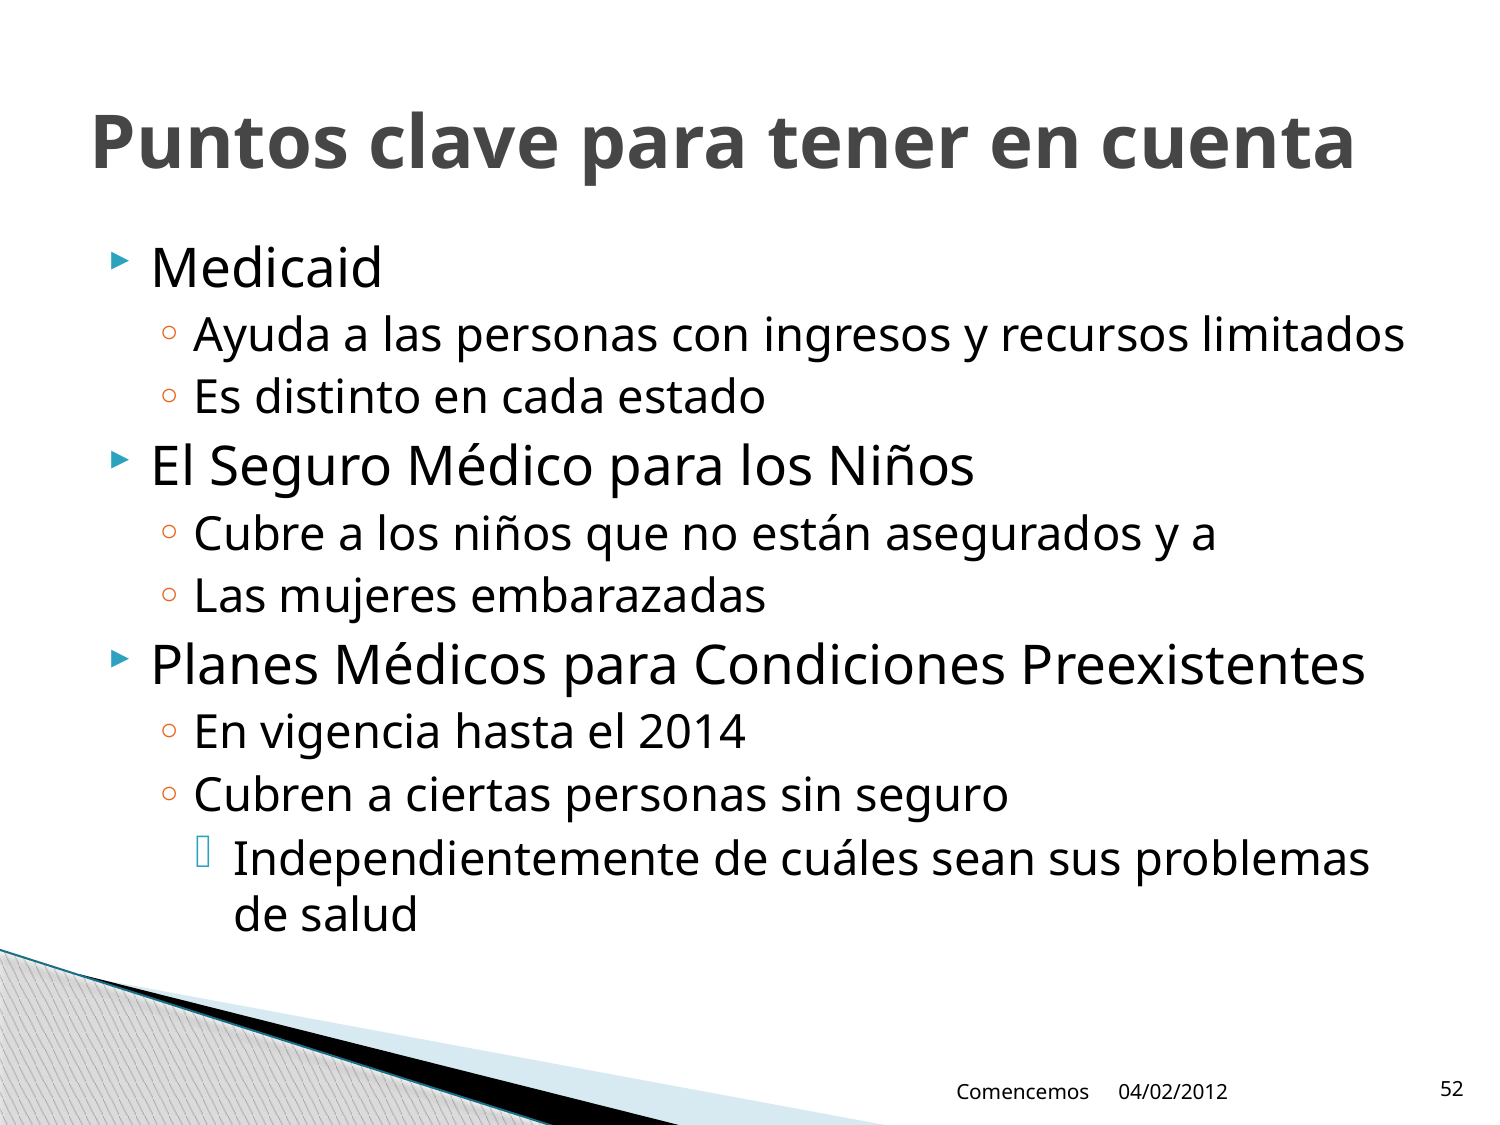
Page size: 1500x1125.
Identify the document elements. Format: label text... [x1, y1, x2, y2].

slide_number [1105, 1051, 1418, 1112]
slide_number 52 [1418, 1051, 1479, 1112]
footer Comencemos [718, 1051, 1105, 1112]
list Medicaid Ayuda a las personas con ingresos y recursos limitados Es distinto en cada estado El Seguro Médico para los Niños Cubre a los niños que no están asegurados y a Las mujeres embarazadas Planes Médicos para Condiciones Preexistentes En vigencia hasta el 2014 Cubren a ciertas personas sin seguro Independientemente de cuáles sean sus problemas de salud [75, 233, 1425, 986]
title Puntos clave para tener en cuenta [75, 45, 1425, 233]
